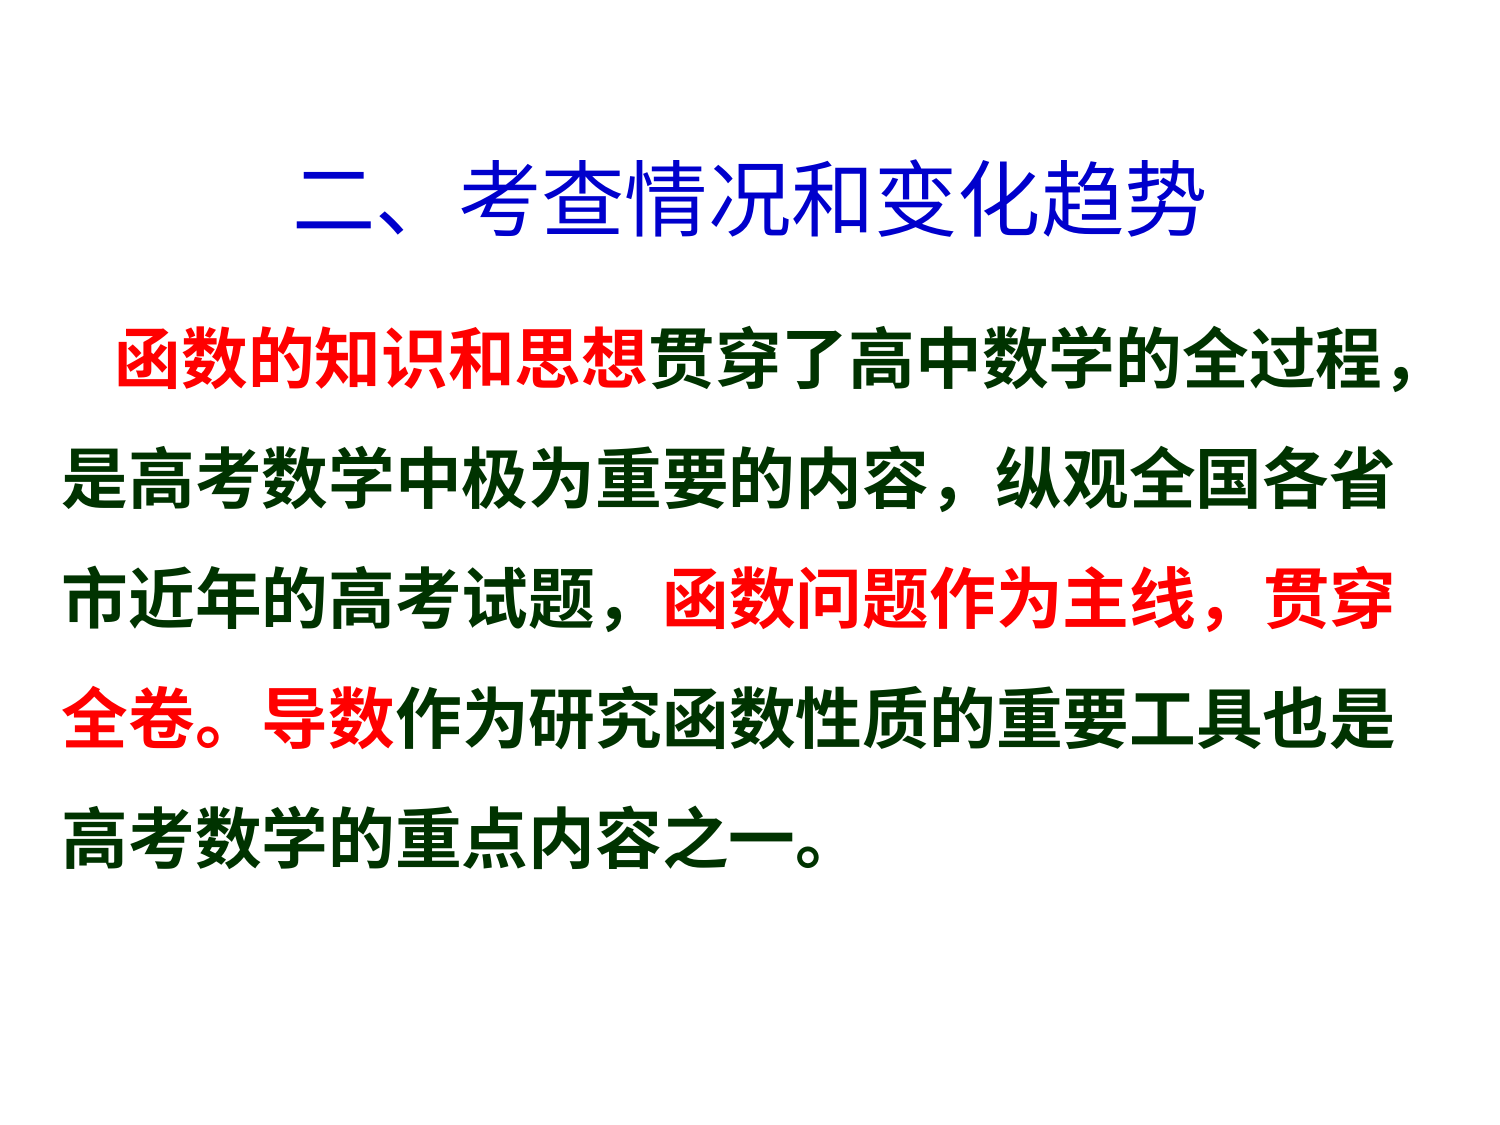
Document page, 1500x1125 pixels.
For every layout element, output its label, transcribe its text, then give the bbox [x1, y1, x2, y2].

text_box 二、考查情况和变化趋势 [0, 139, 1500, 255]
text_box 函数的知识和思想贯穿了高中数学的全过程，是高考数学中极为重要的内容，纵观全国各省市近年的高考试题，函数问题作为主线，贯穿全卷。导数作为研究函数性质的重要工具也是高考数学的重点内容之一。 [46, 269, 1469, 954]
